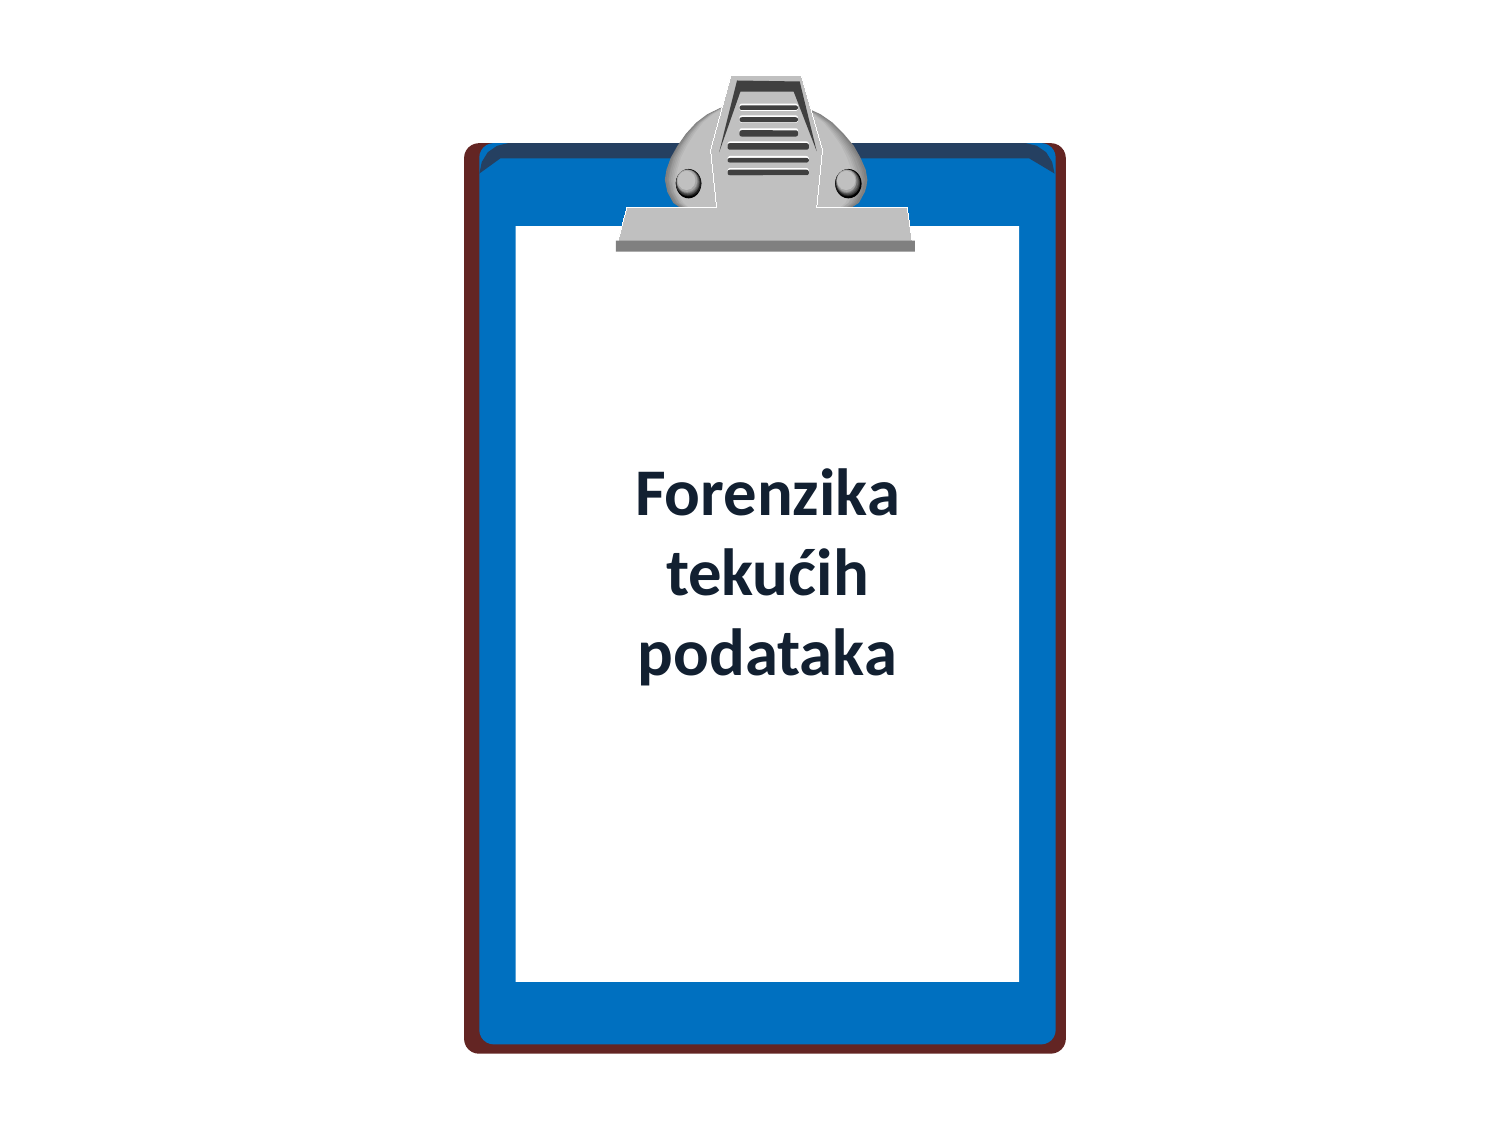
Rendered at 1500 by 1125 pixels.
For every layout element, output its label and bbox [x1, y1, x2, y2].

text_box [463, 74, 1067, 1056]
